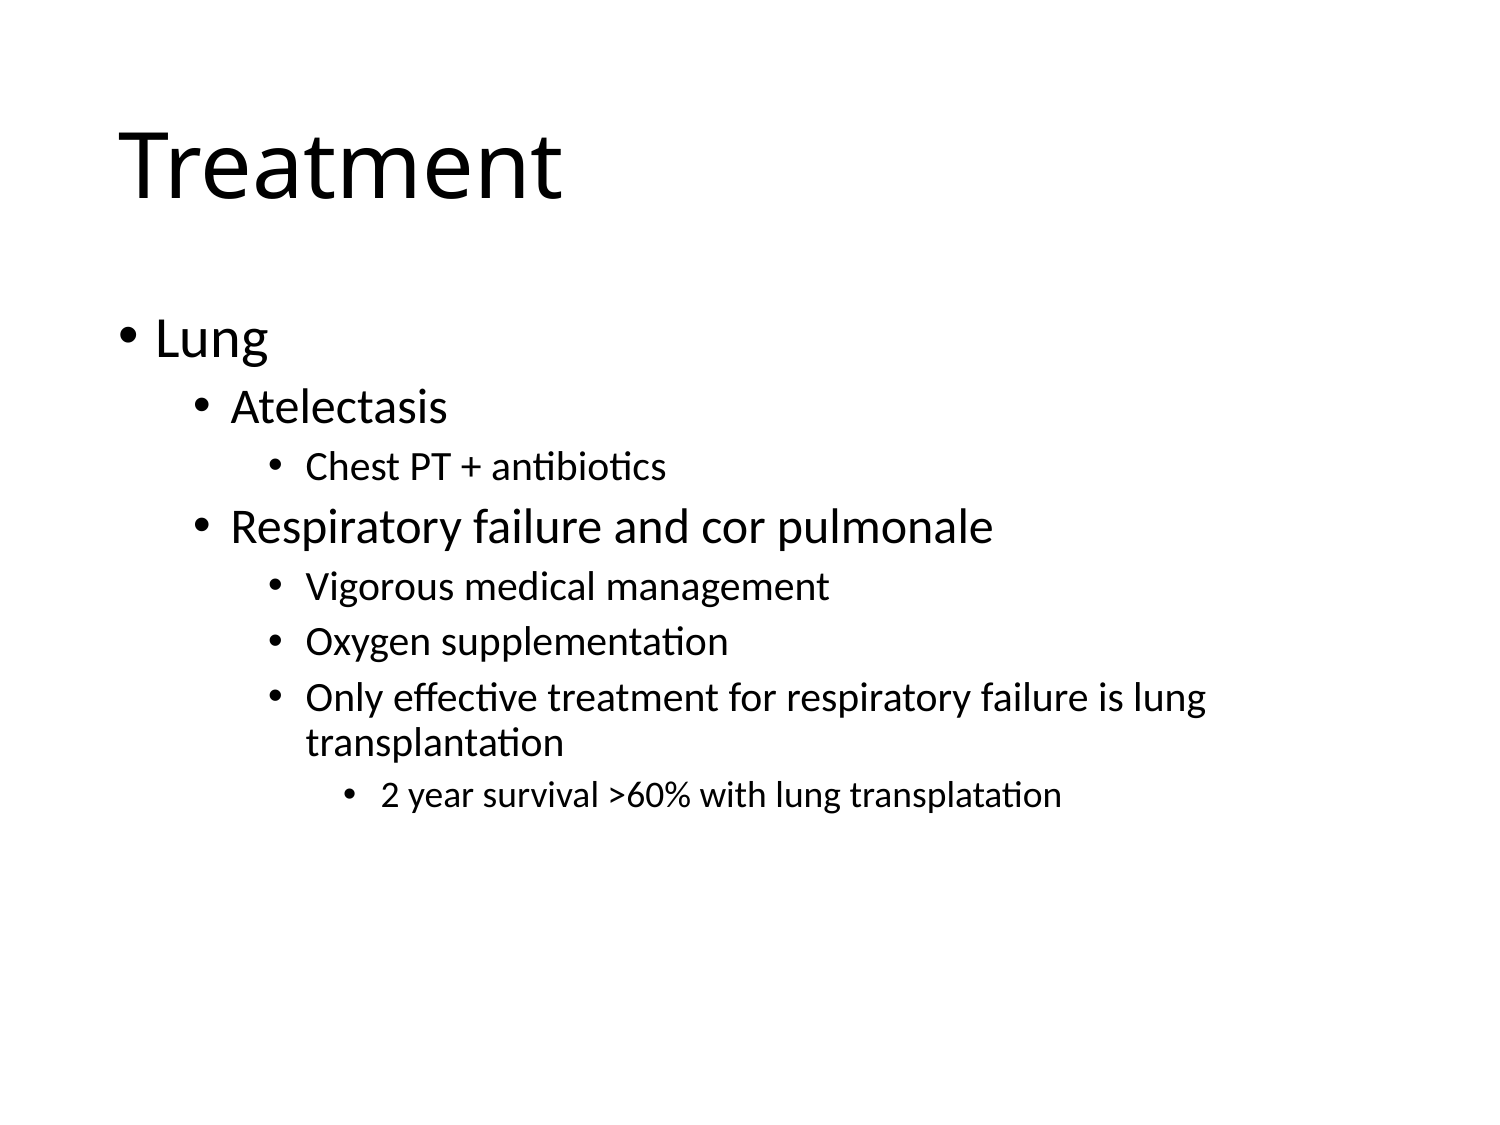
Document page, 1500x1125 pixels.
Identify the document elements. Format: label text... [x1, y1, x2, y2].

title Treatment [103, 59, 1397, 278]
list Lung Atelectasis Chest PT + antibiotics Respiratory failure and cor pulmonale Vigorous medical management Oxygen supplementation Only effective treatment for respiratory failure is lung transplantation 2 year survival >60% with lung transplatation [103, 299, 1397, 1014]
